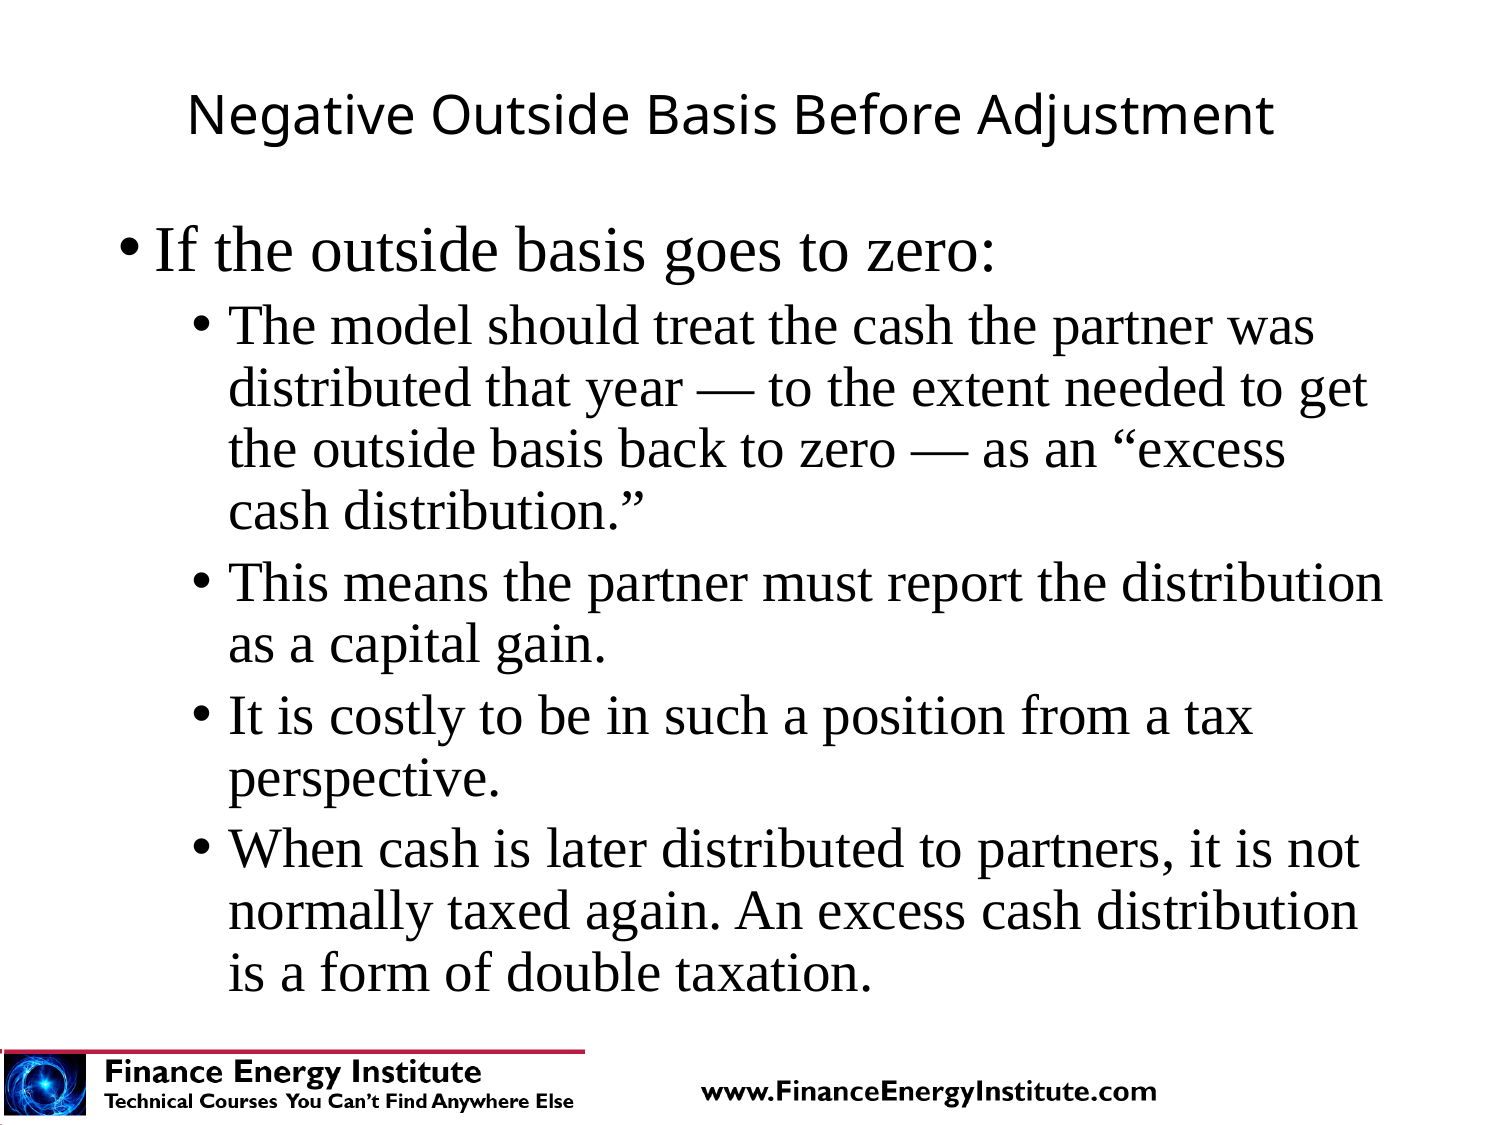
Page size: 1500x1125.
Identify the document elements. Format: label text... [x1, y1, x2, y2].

picture [696, 1074, 1166, 1112]
title Negative Outside Basis Before Adjustment [103, 59, 1361, 174]
picture [0, 1042, 585, 1125]
list If the outside basis goes to zero: The model should treat the cash the partner was distributed that year — to the extent needed to get the outside basis back to zero — as an “excess cash distribution.” This means the partner must report the distribution as a capital gain. It is costly to be in such a position from a tax perspective. When cash is later distributed to partners, it is not normally taxed again. An excess cash distribution is a form of double taxation. [103, 207, 1400, 1014]
